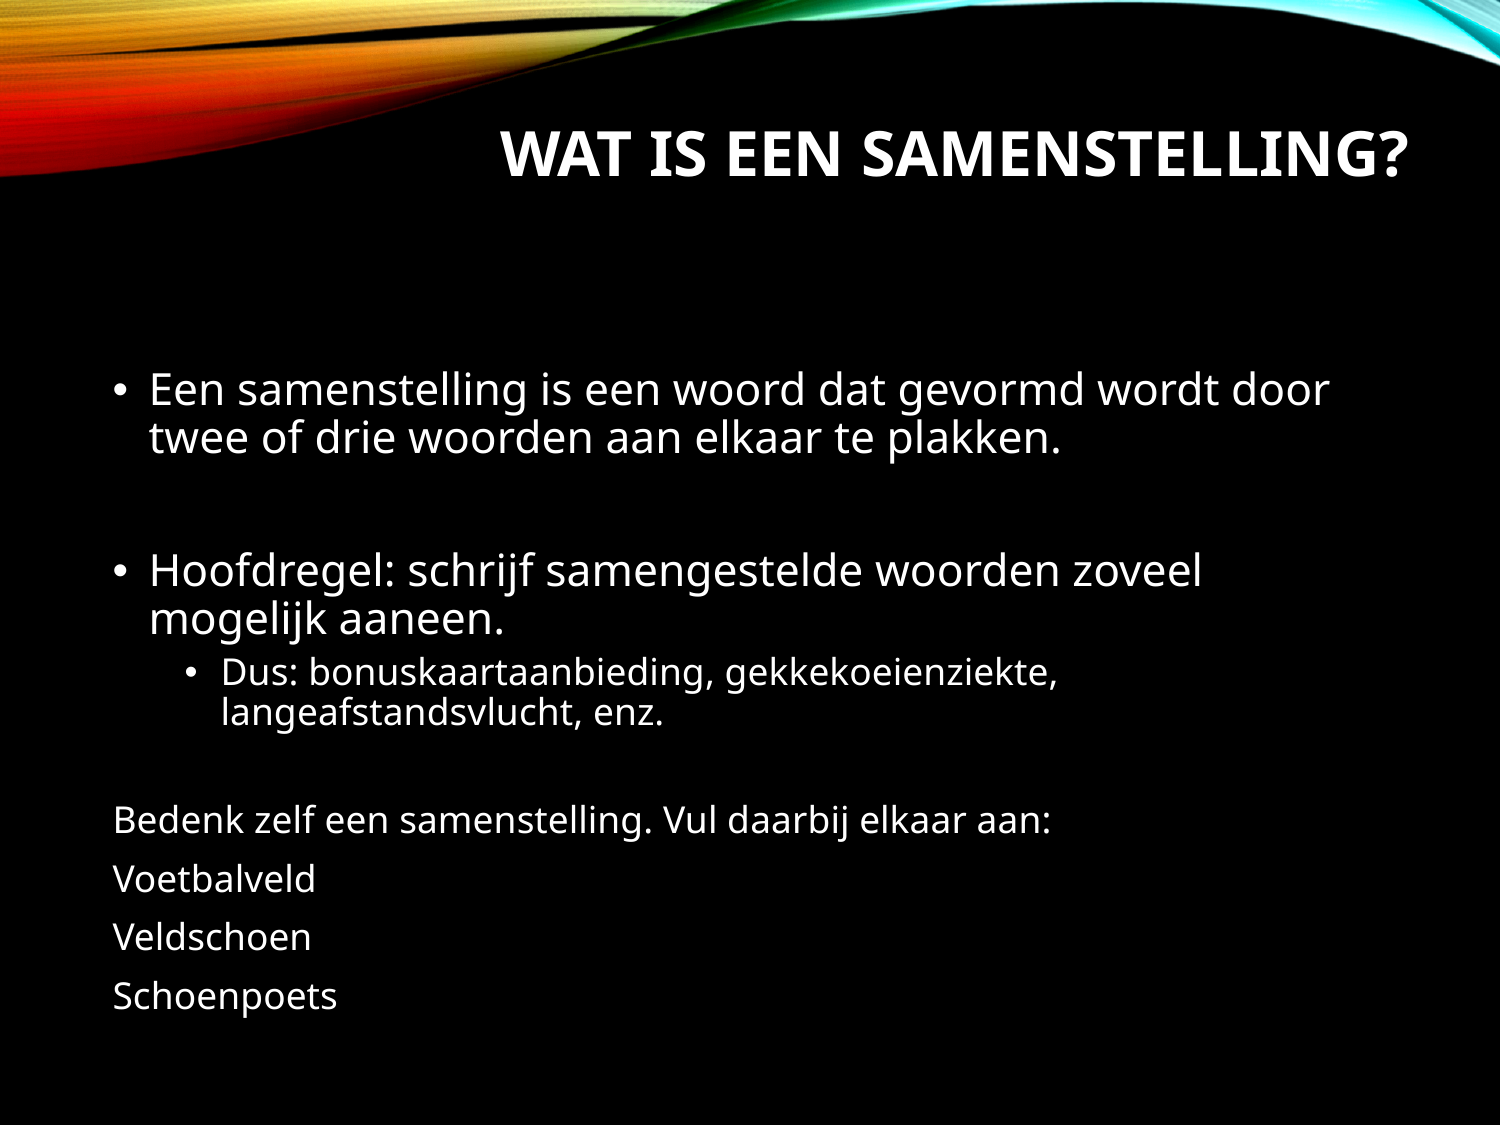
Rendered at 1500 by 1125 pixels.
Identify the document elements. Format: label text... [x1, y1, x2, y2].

picture [0, 0, 1500, 178]
title Wat is een samenstelling? [75, 62, 1425, 251]
list Een samenstelling is een woord dat gevormd wordt door twee of drie woorden aan elkaar te plakken. Hoofdregel: schrijf samengestelde woorden zoveel mogelijk aaneen. Dus: bonuskaartaanbieding, gekkekoeienziekte, langeafstandsvlucht, enz. Bedenk zelf een samenstelling. Vul daarbij elkaar aan: Voetbalveld Veldschoen Schoenpoets [97, 360, 1403, 1028]
